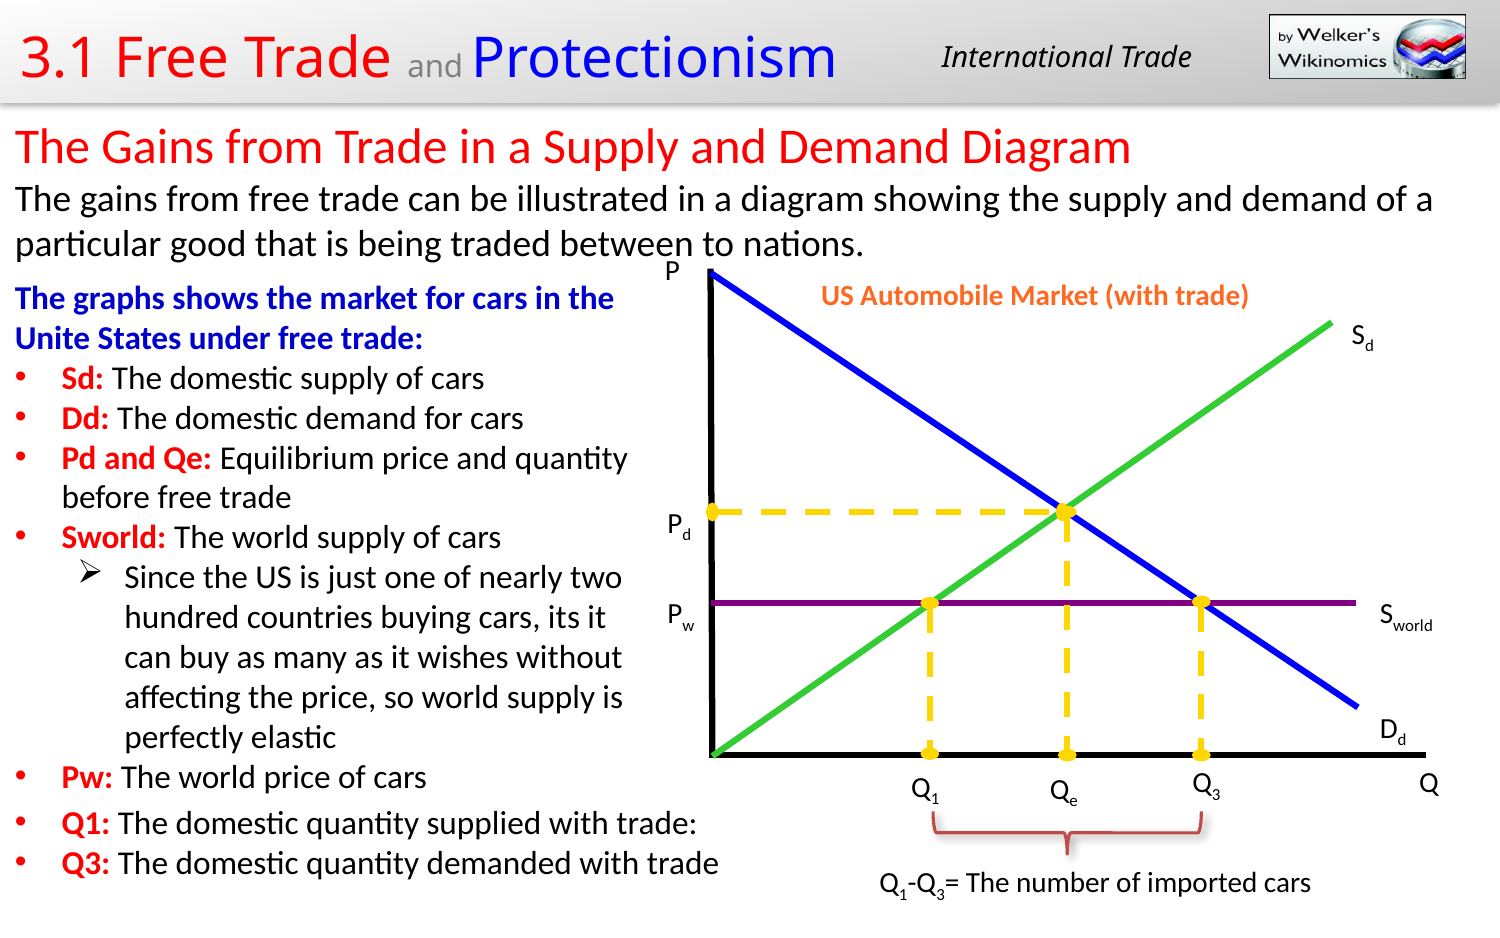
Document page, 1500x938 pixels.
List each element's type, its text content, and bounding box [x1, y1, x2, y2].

picture [1269, 14, 1466, 79]
text_box Q1: The domestic quantity supplied with trade: Q3: The domestic quantity demanded with trade [0, 793, 644, 889]
text_box International Trade [829, 30, 1313, 81]
text_box The graphs shows the market for cars in the Unite States under free trade: Sd: The domestic supply of cars Dd: The domestic demand for cars Pd and Qe: Equilibrium price and quantity before free trade Sworld: The world supply of cars Since the US is just one of nearly two hundred countries buying cars, its it can buy as many as it wishes without affecting the price, so world supply is perfectly elastic Pw: The world price of cars [0, 268, 644, 793]
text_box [649, 243, 1500, 907]
text_box The Gains from Trade in a Supply and Demand Diagram The gains from free trade can be illustrated in a diagram showing the supply and demand of a particular good that is being traded between to nations. [0, 106, 1500, 268]
